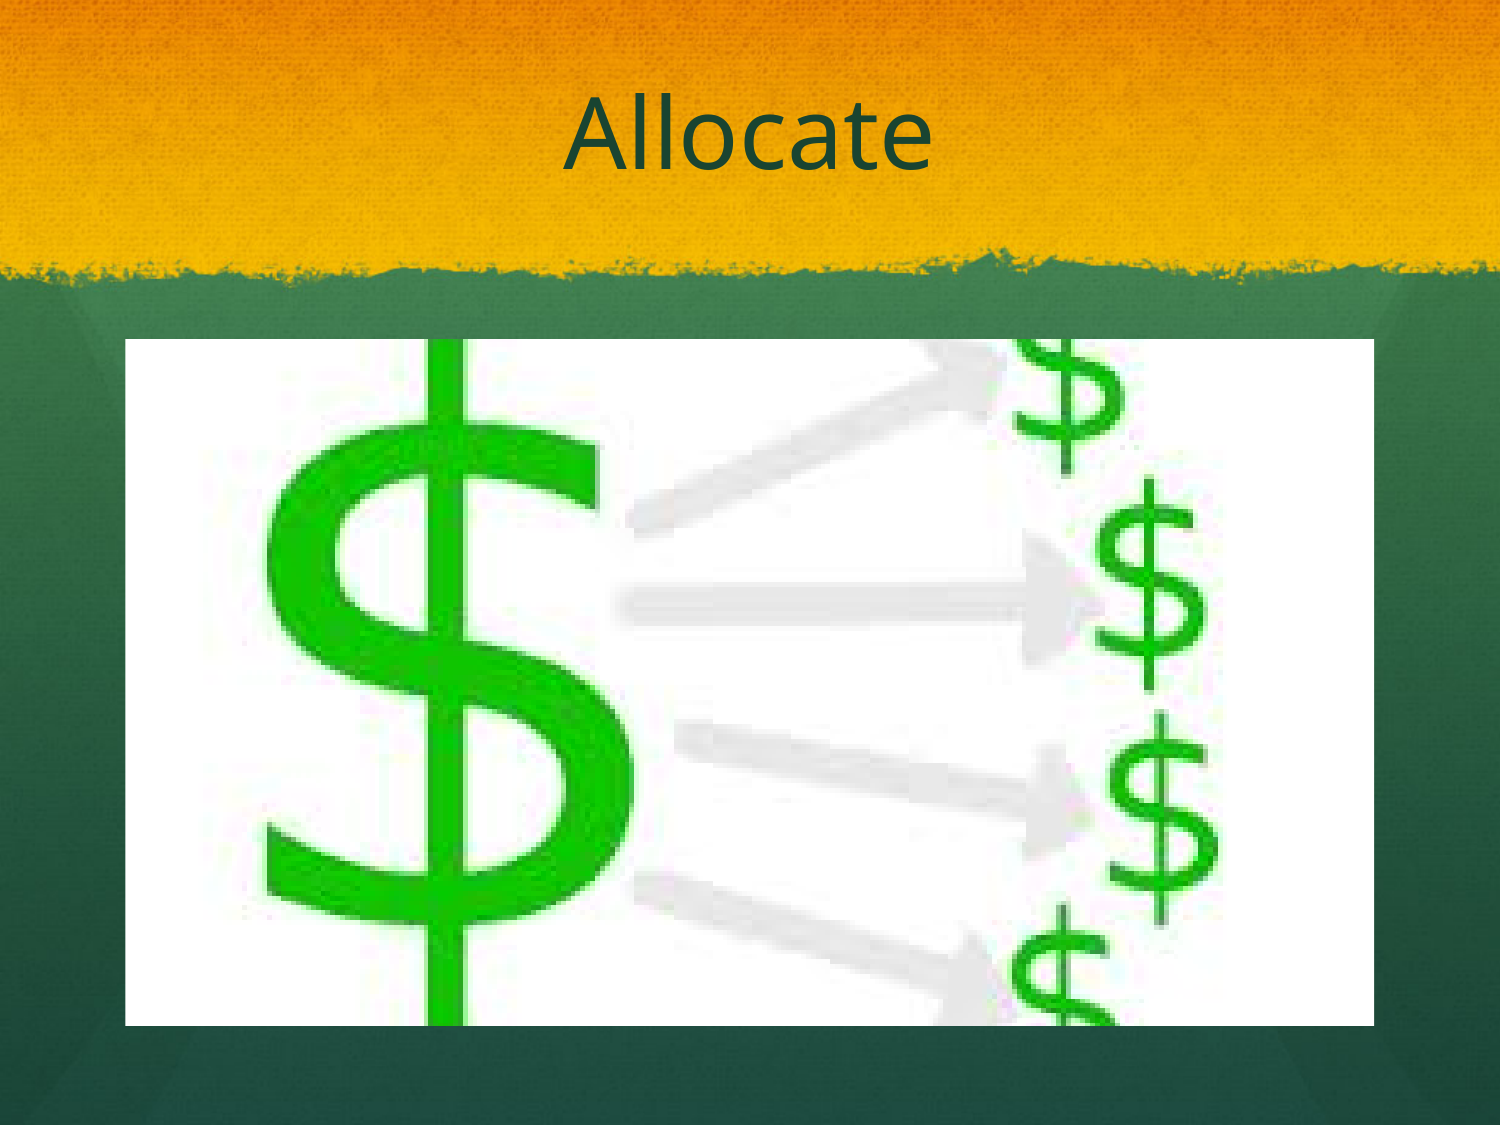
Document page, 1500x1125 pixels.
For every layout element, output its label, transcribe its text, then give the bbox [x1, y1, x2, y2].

picture [0, 0, 1500, 1125]
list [124, 339, 1375, 1027]
title Allocate [125, 13, 1375, 246]
